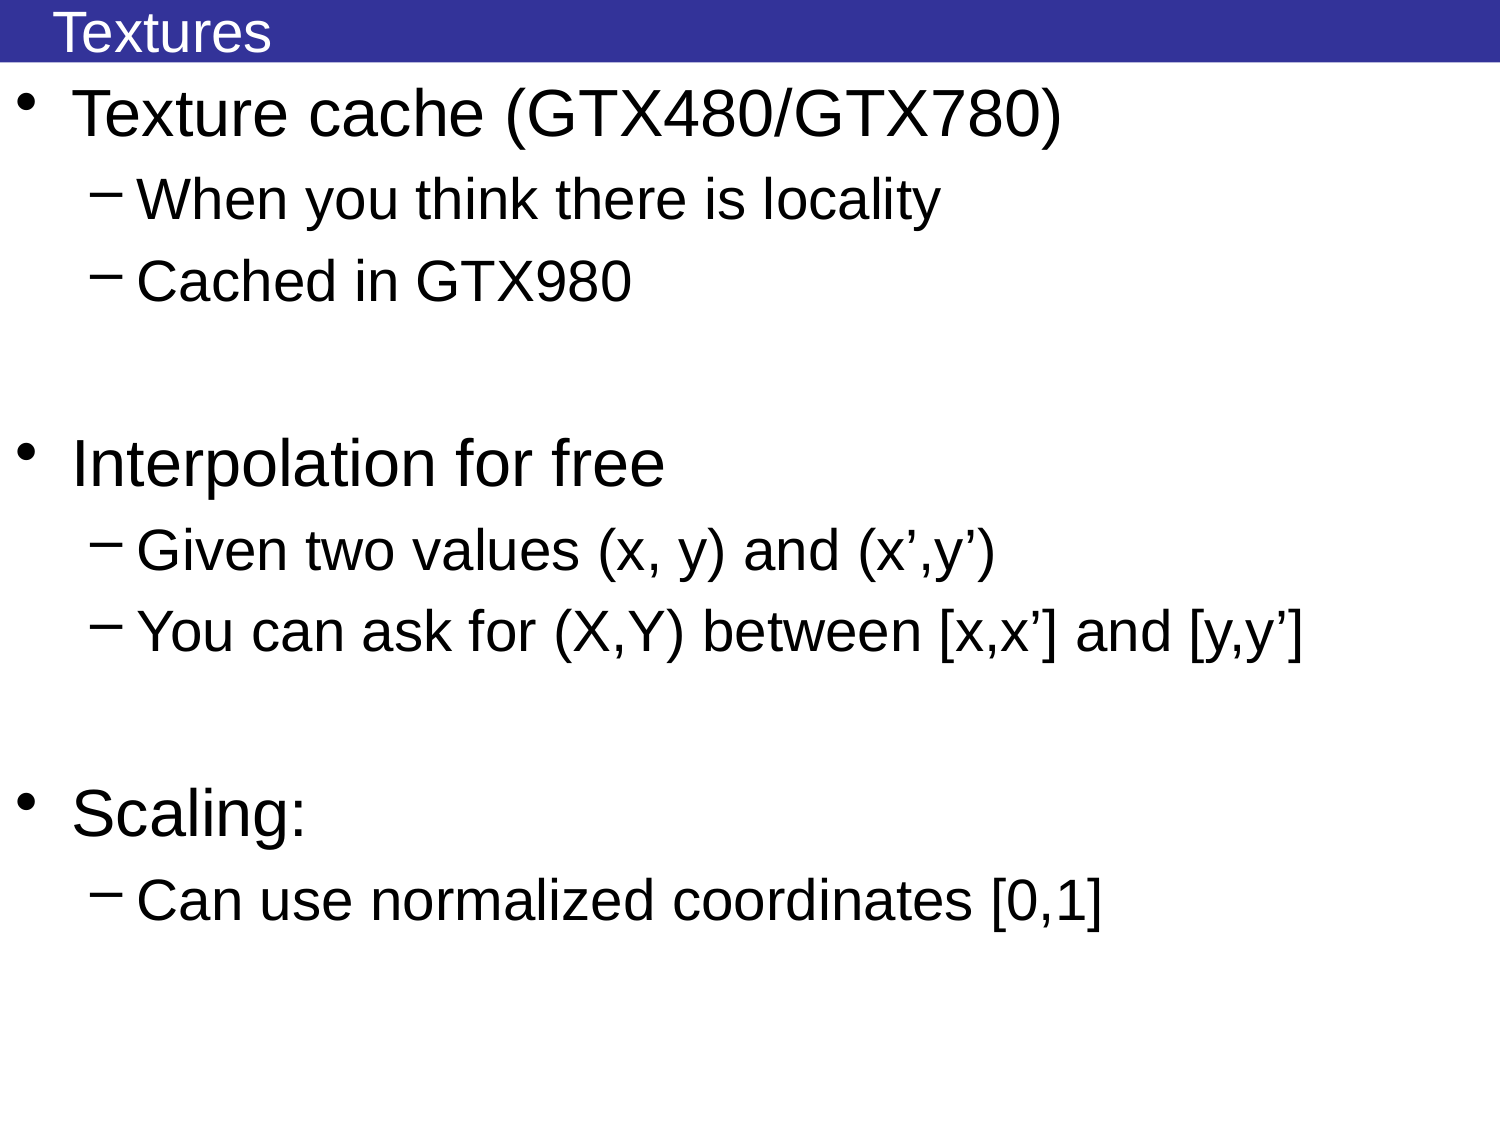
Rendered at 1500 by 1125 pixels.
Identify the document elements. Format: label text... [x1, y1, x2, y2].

title Textures [37, 7, 1426, 51]
list Texture cache (GTX480/GTX780) When you think there is locality Cached in GTX980 Interpolation for free Given two values (x, y) and (x’,y’) You can ask for (X,Y) between [x,x’] and [y,y’] Scaling: Can use normalized coordinates [0,1] [0, 62, 1500, 1125]
